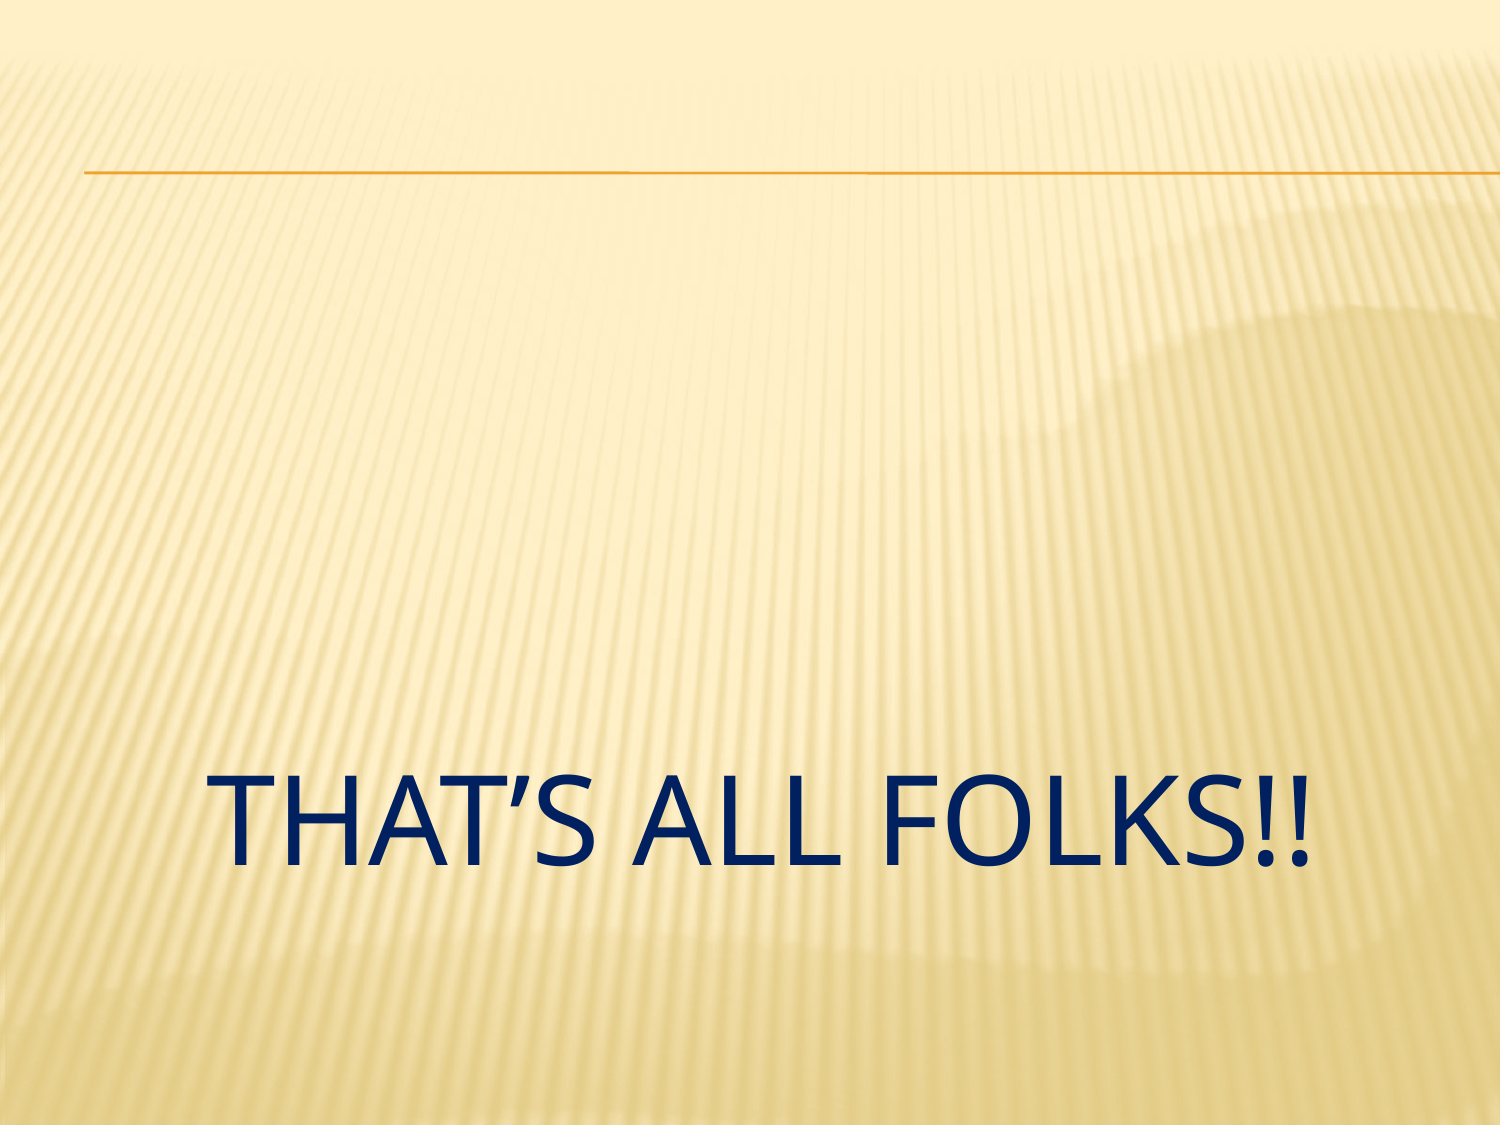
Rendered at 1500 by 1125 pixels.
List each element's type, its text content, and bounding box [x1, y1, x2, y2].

list THAT’S ALL FOLKS!! [50, 254, 1475, 998]
